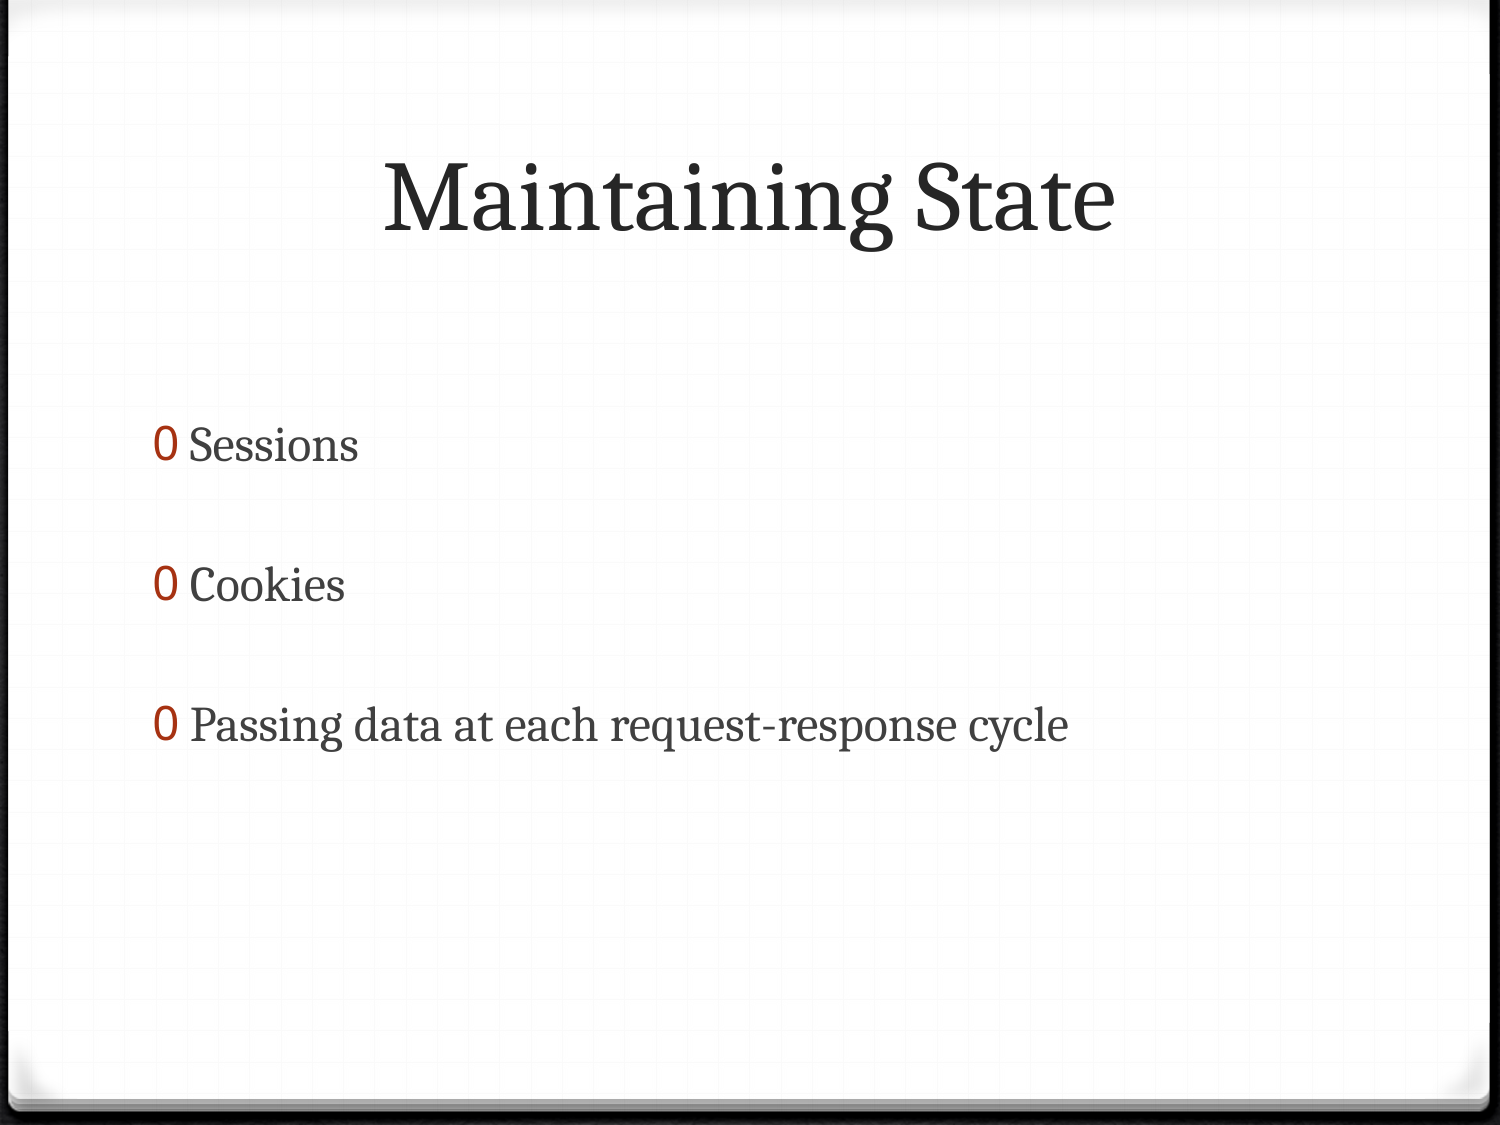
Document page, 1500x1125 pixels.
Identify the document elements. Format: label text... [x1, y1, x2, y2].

picture [0, 0, 1500, 1125]
title Maintaining State [90, 71, 1410, 309]
list Sessions Cookies Passing data at each request-response cycle [137, 334, 1363, 983]
